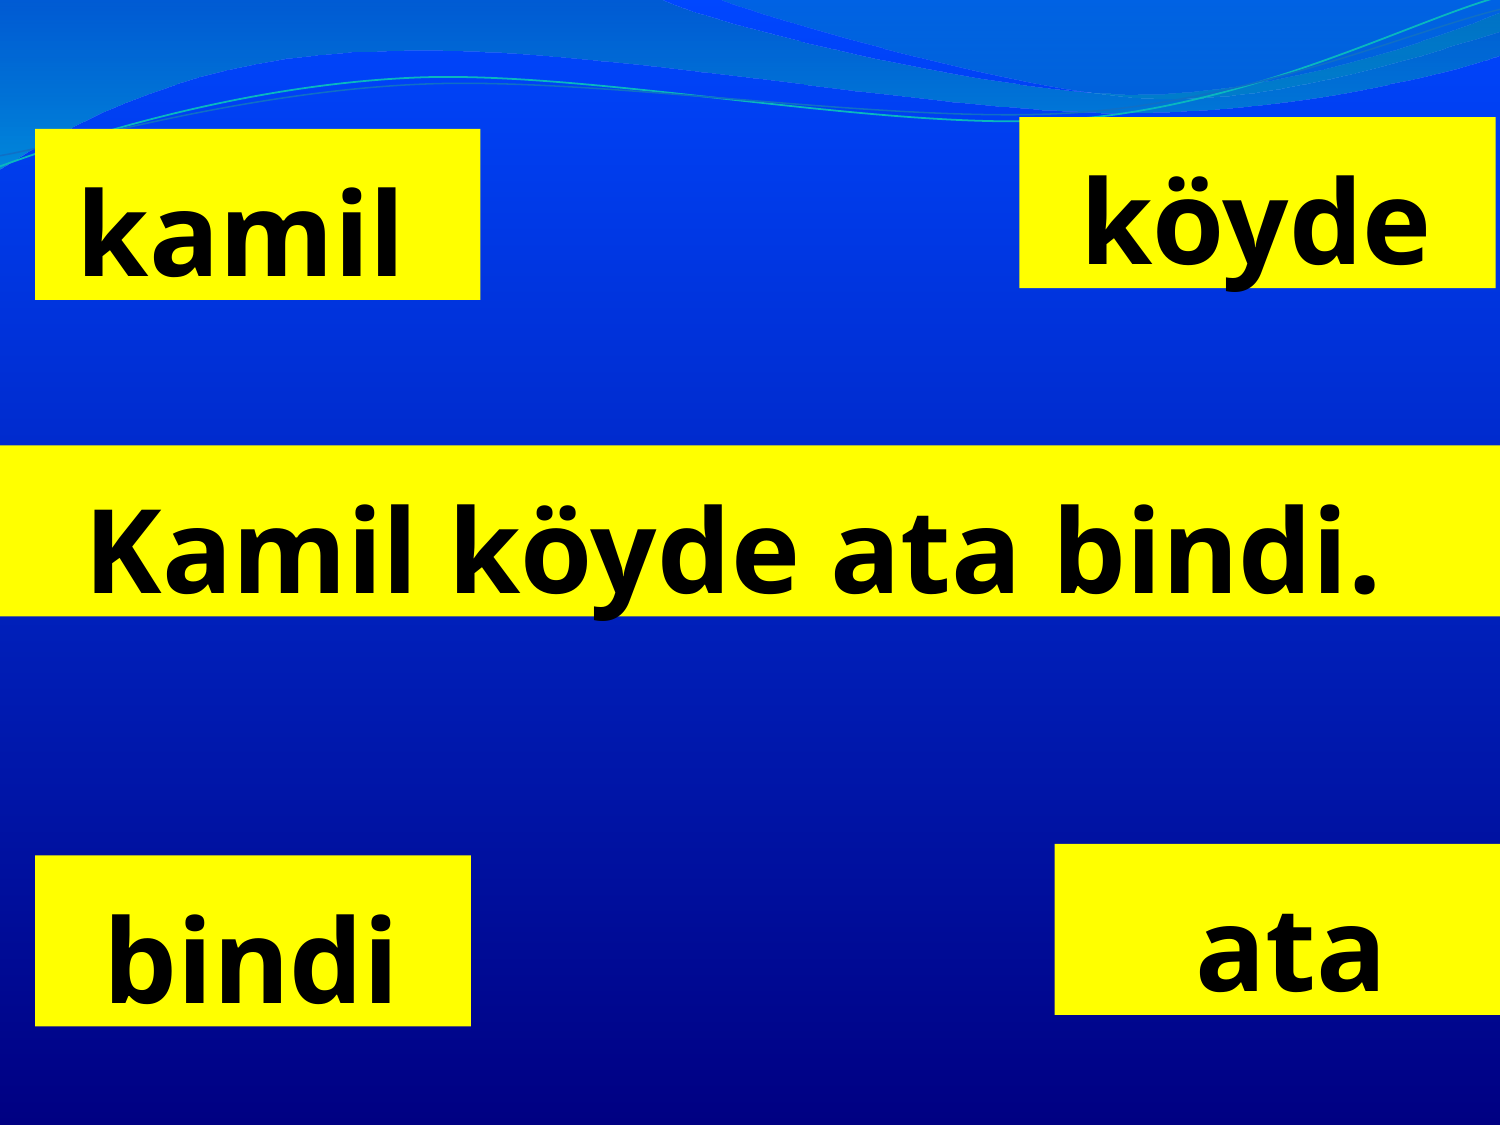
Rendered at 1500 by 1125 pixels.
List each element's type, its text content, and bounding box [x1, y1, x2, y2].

text_box ata [1054, 843, 1500, 1015]
title kamil [34, 128, 481, 301]
text_box Kamil köyde ata bindi. [0, 445, 1500, 617]
text_box köyde [1019, 117, 1496, 289]
text_box bindi [35, 855, 471, 1027]
